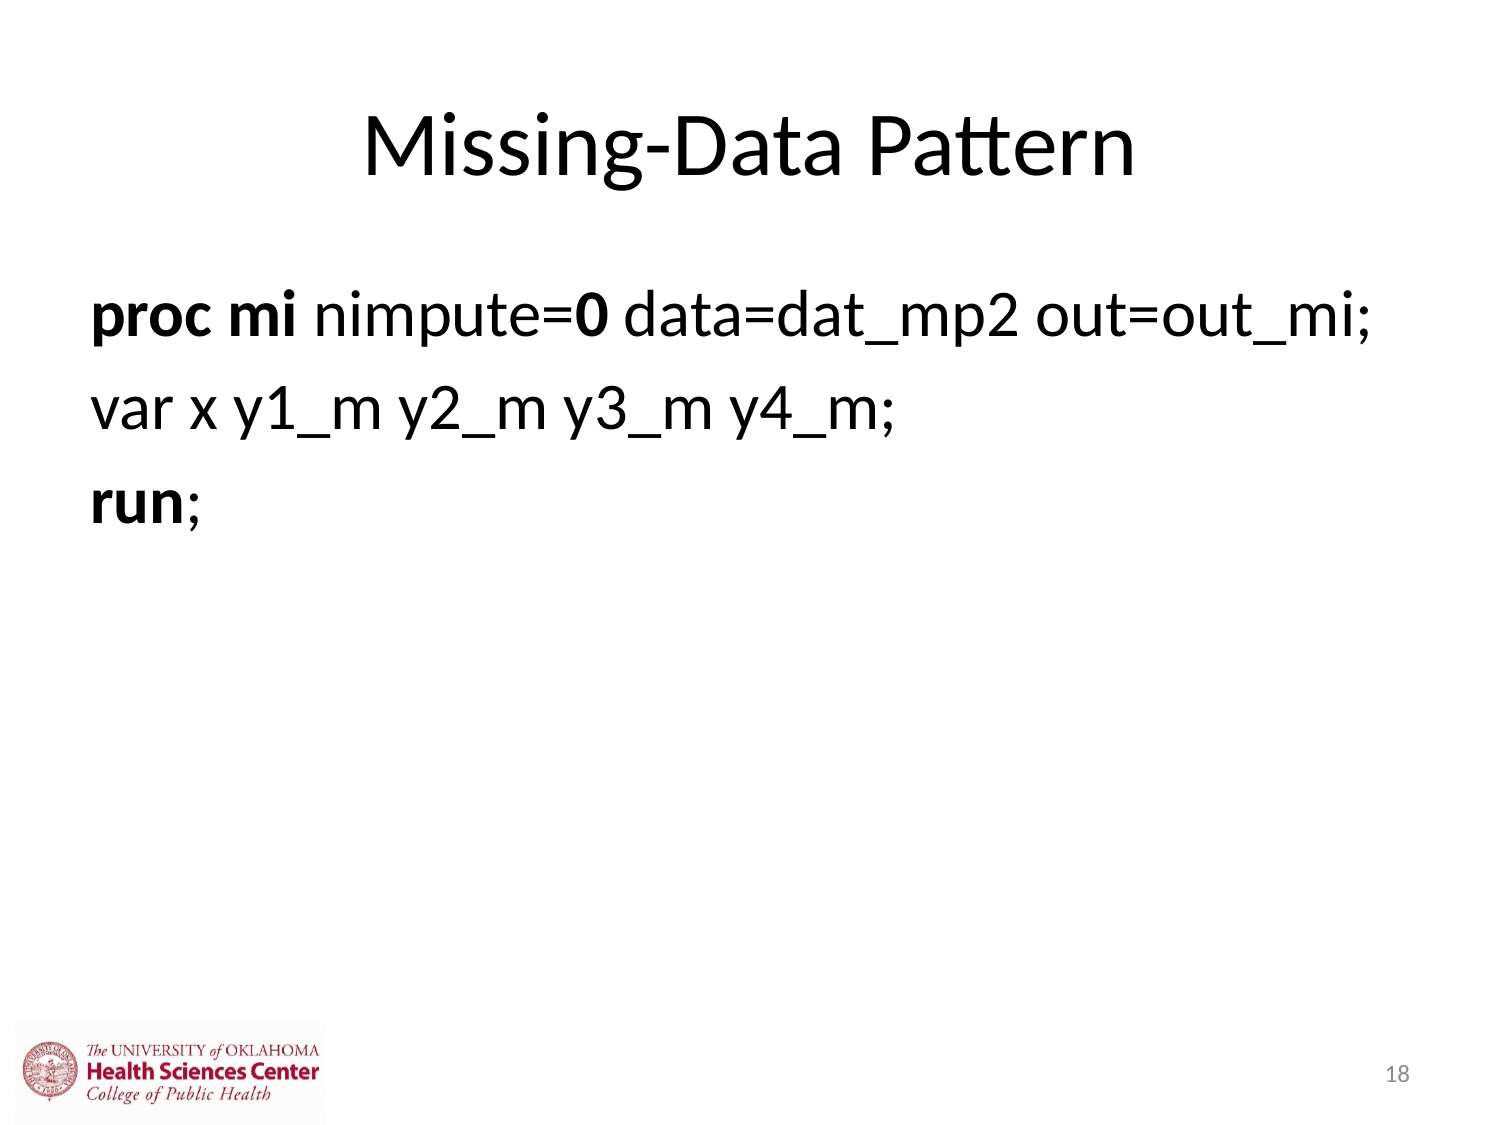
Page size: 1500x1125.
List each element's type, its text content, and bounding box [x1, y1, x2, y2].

picture [15, 1022, 325, 1125]
slide_number 18 [1074, 1042, 1425, 1103]
list proc mi nimpute=0 data=dat_mp2 out=out_mi; var x y1_m y2_m y3_m y4_m; run; [75, 262, 1425, 1005]
title Missing-Data Pattern [75, 45, 1425, 233]
